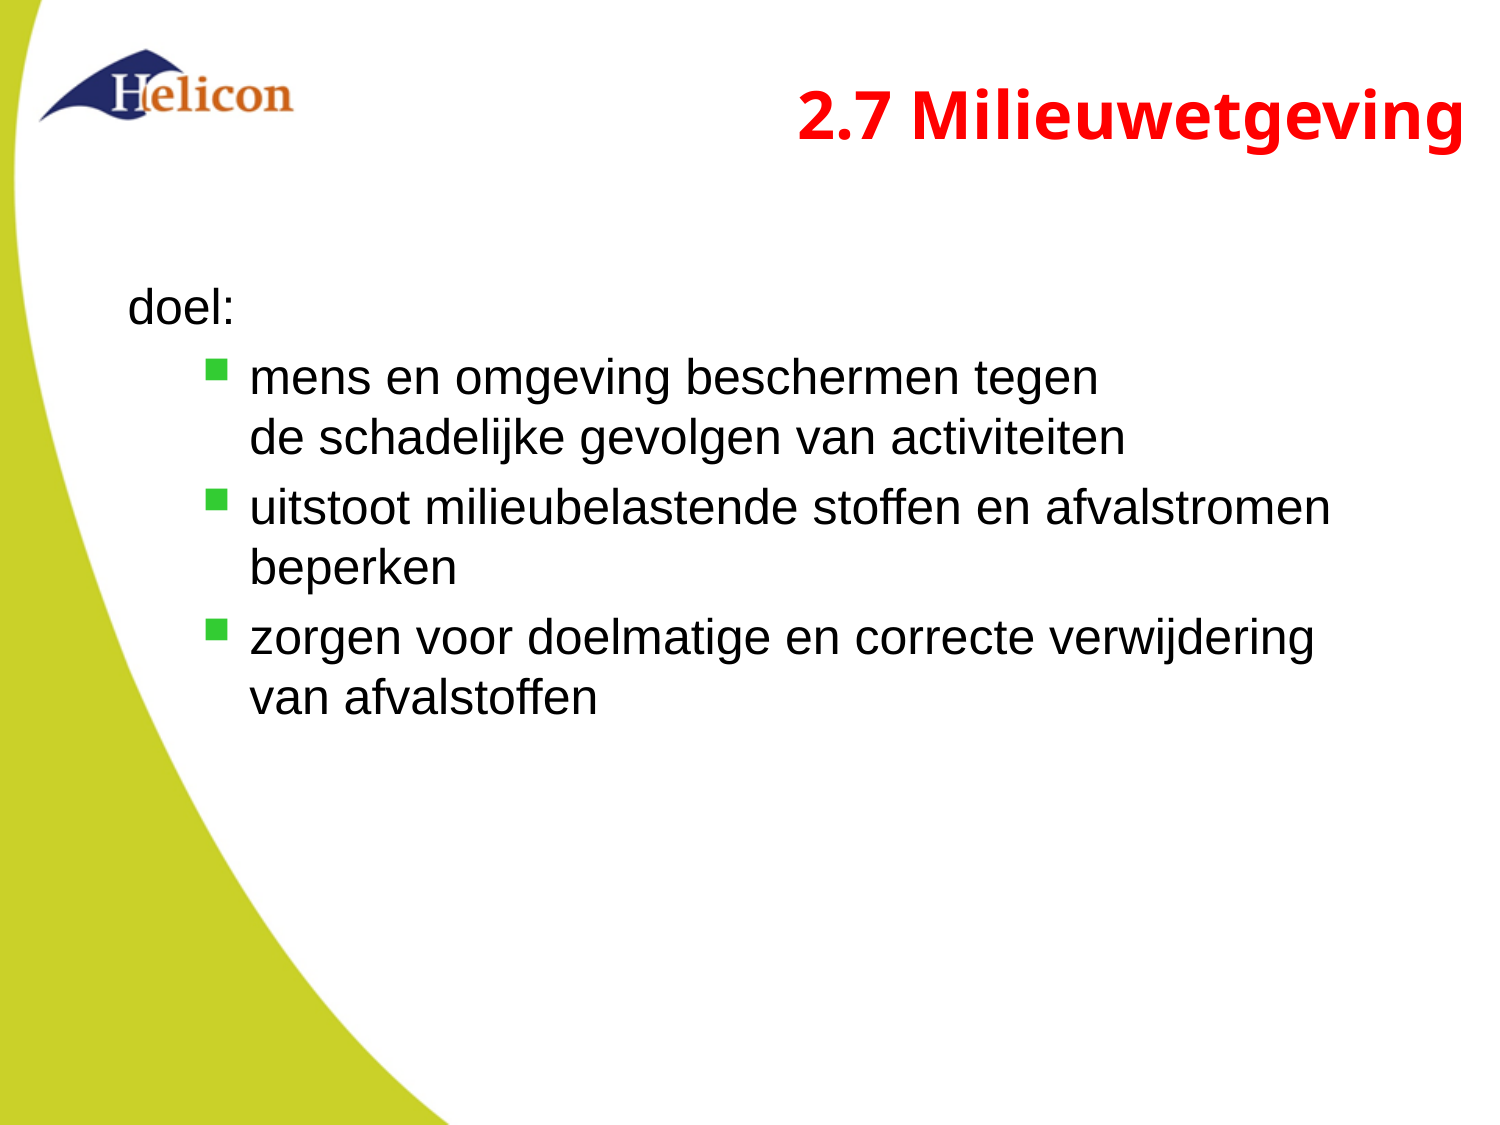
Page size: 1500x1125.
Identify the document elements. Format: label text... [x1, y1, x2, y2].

title 2.7 Milieuwetgeving [207, 19, 1483, 207]
picture [0, 0, 1500, 1125]
list doel: mens en omgeving beschermen tegen de schadelijke gevolgen van activiteiten uitstoot milieubelastende stoffen en afvalstromen beperken zorgen voor doelmatige en correcte verwijdering van afvalstoffen [112, 267, 1388, 943]
